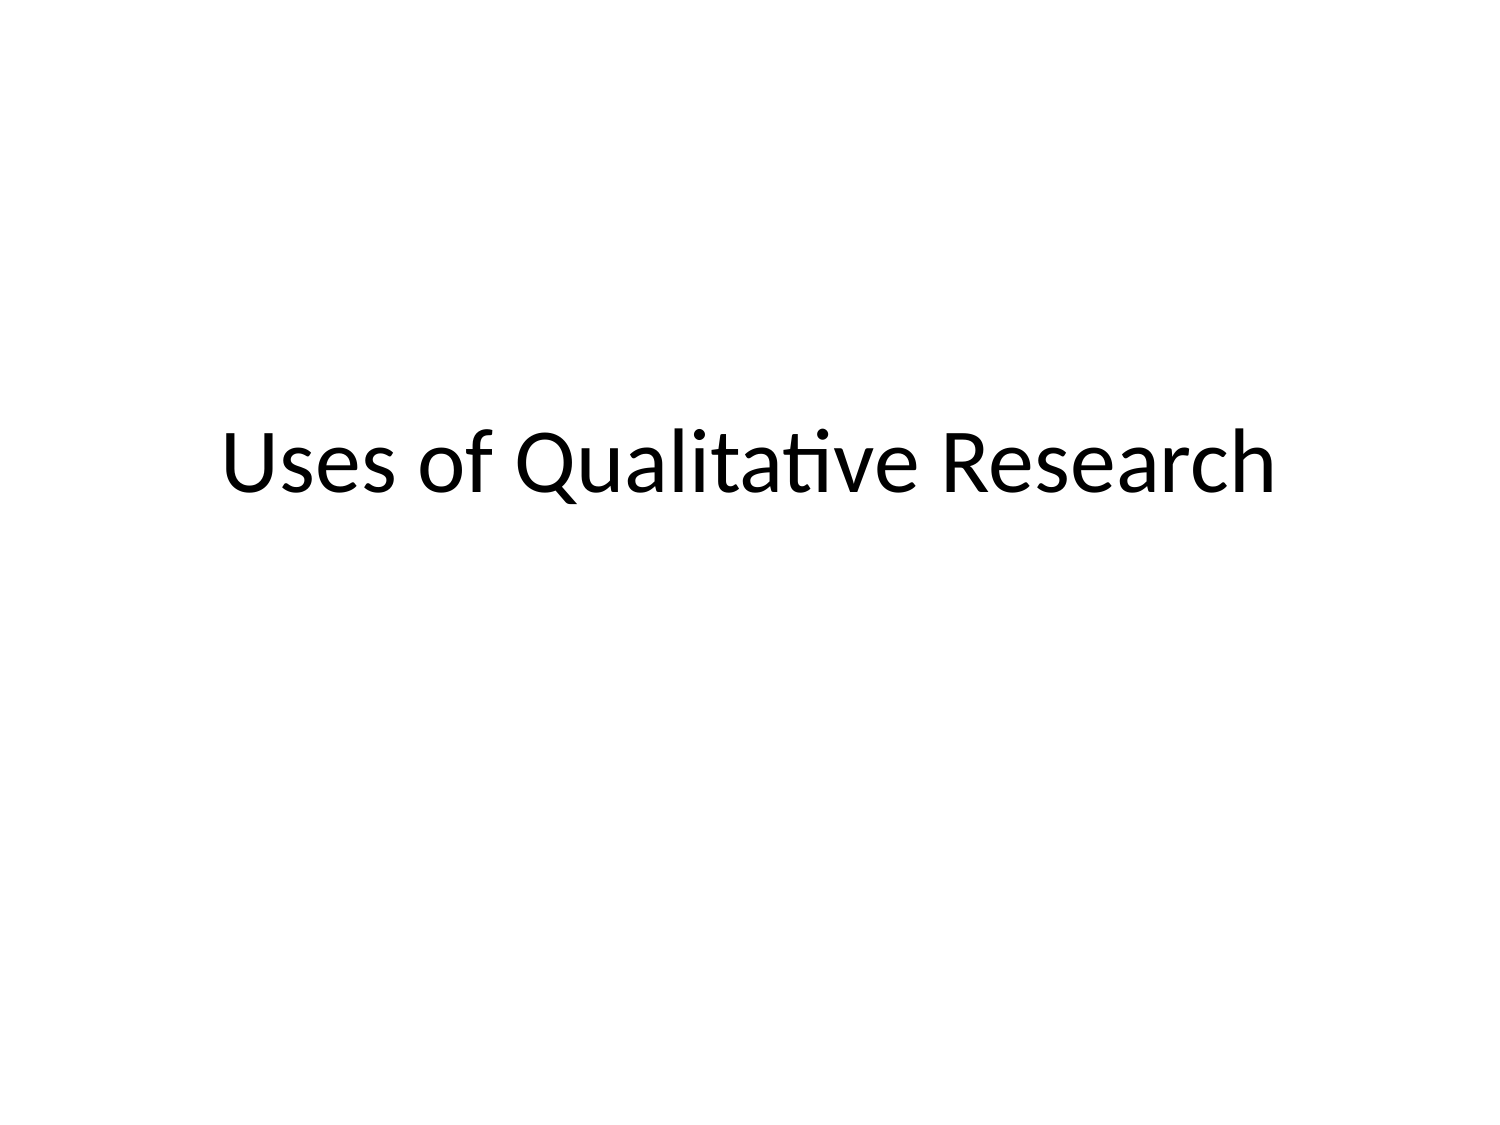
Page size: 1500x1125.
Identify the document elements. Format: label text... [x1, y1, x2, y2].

title Uses of Qualitative Research [75, 275, 1425, 638]
